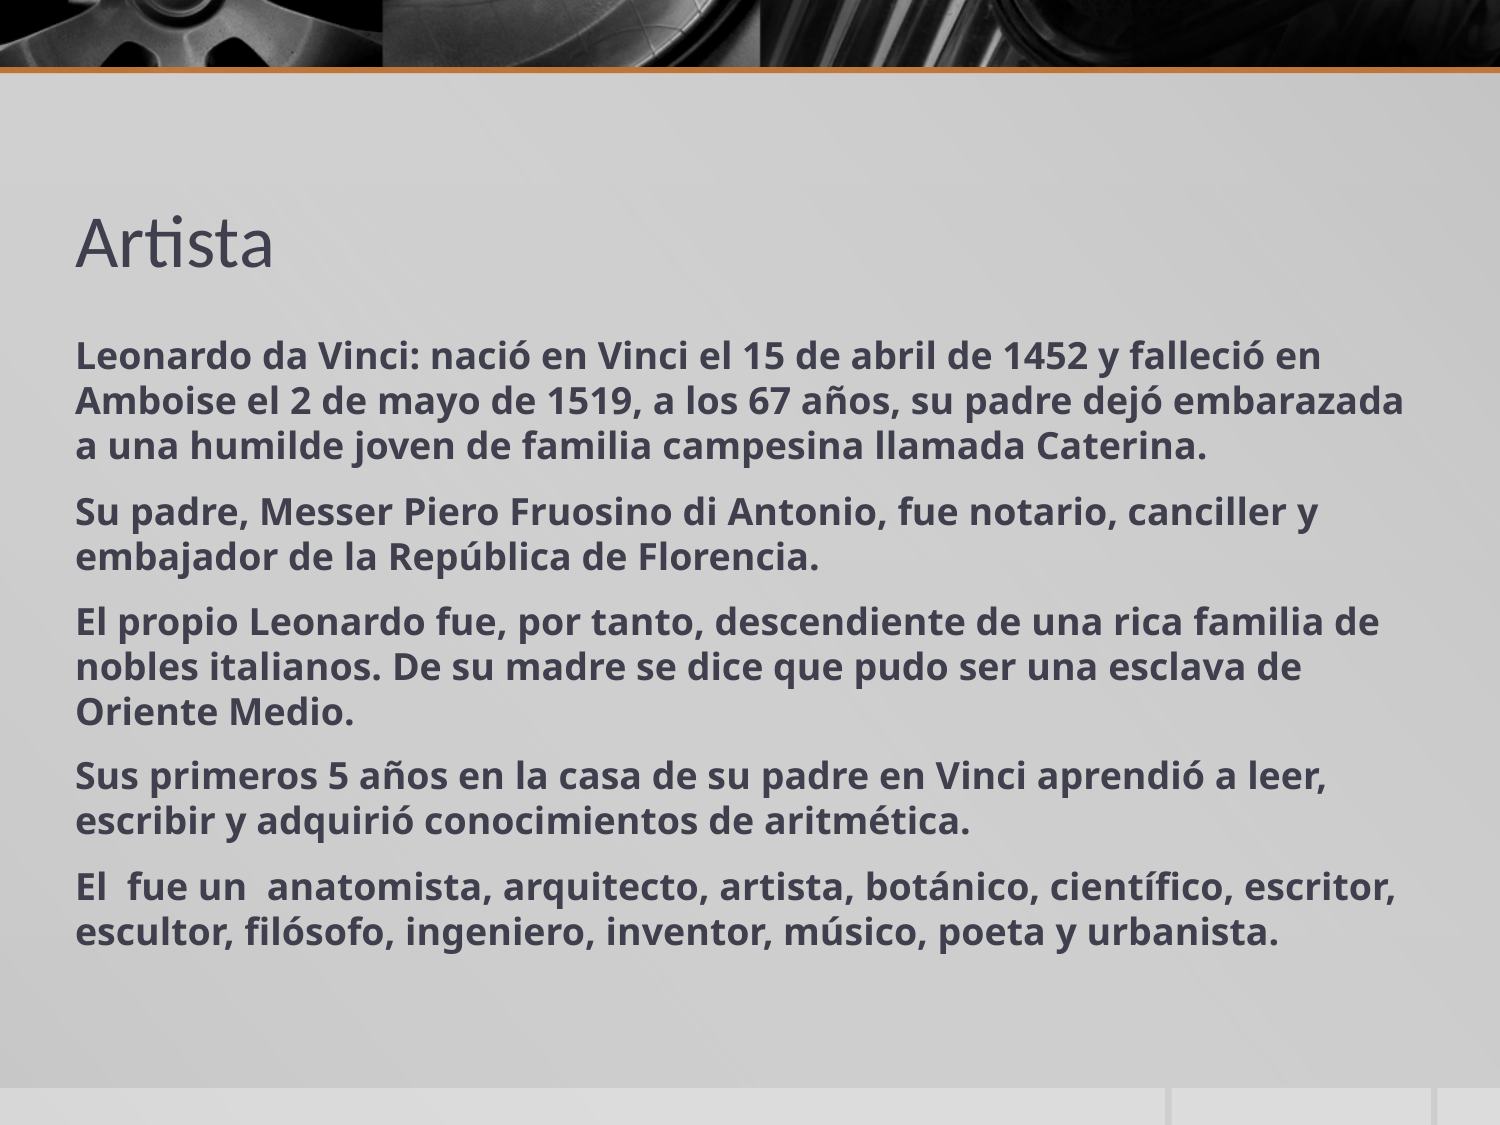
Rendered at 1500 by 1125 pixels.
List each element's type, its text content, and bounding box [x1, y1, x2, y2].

title Artista [75, 162, 1425, 313]
picture [0, 0, 1500, 67]
list Leonardo da Vinci: nació en Vinci el 15 de abril de 1452 y falleció en Amboise el 2 de mayo de 1519, a los 67 años, su padre dejó embarazada a una humilde joven de familia campesina llamada Caterina. Su padre, Messer Piero Fruosino di Antonio, fue notario, canciller y embajador de la República de Florencia. El propio Leonardo fue, por tanto, descendiente de una rica familia de nobles italianos. De su madre se dice que pudo ser una esclava de Oriente Medio. Sus primeros 5 años en la casa de su padre en Vinci aprendió a leer, escribir y adquirió conocimientos de aritmética. El fue un anatomista, arquitecto, artista, botánico, científico, escritor, escultor, filósofo, ingeniero, inventor, músico, poeta y urbanista. [75, 324, 1425, 1005]
